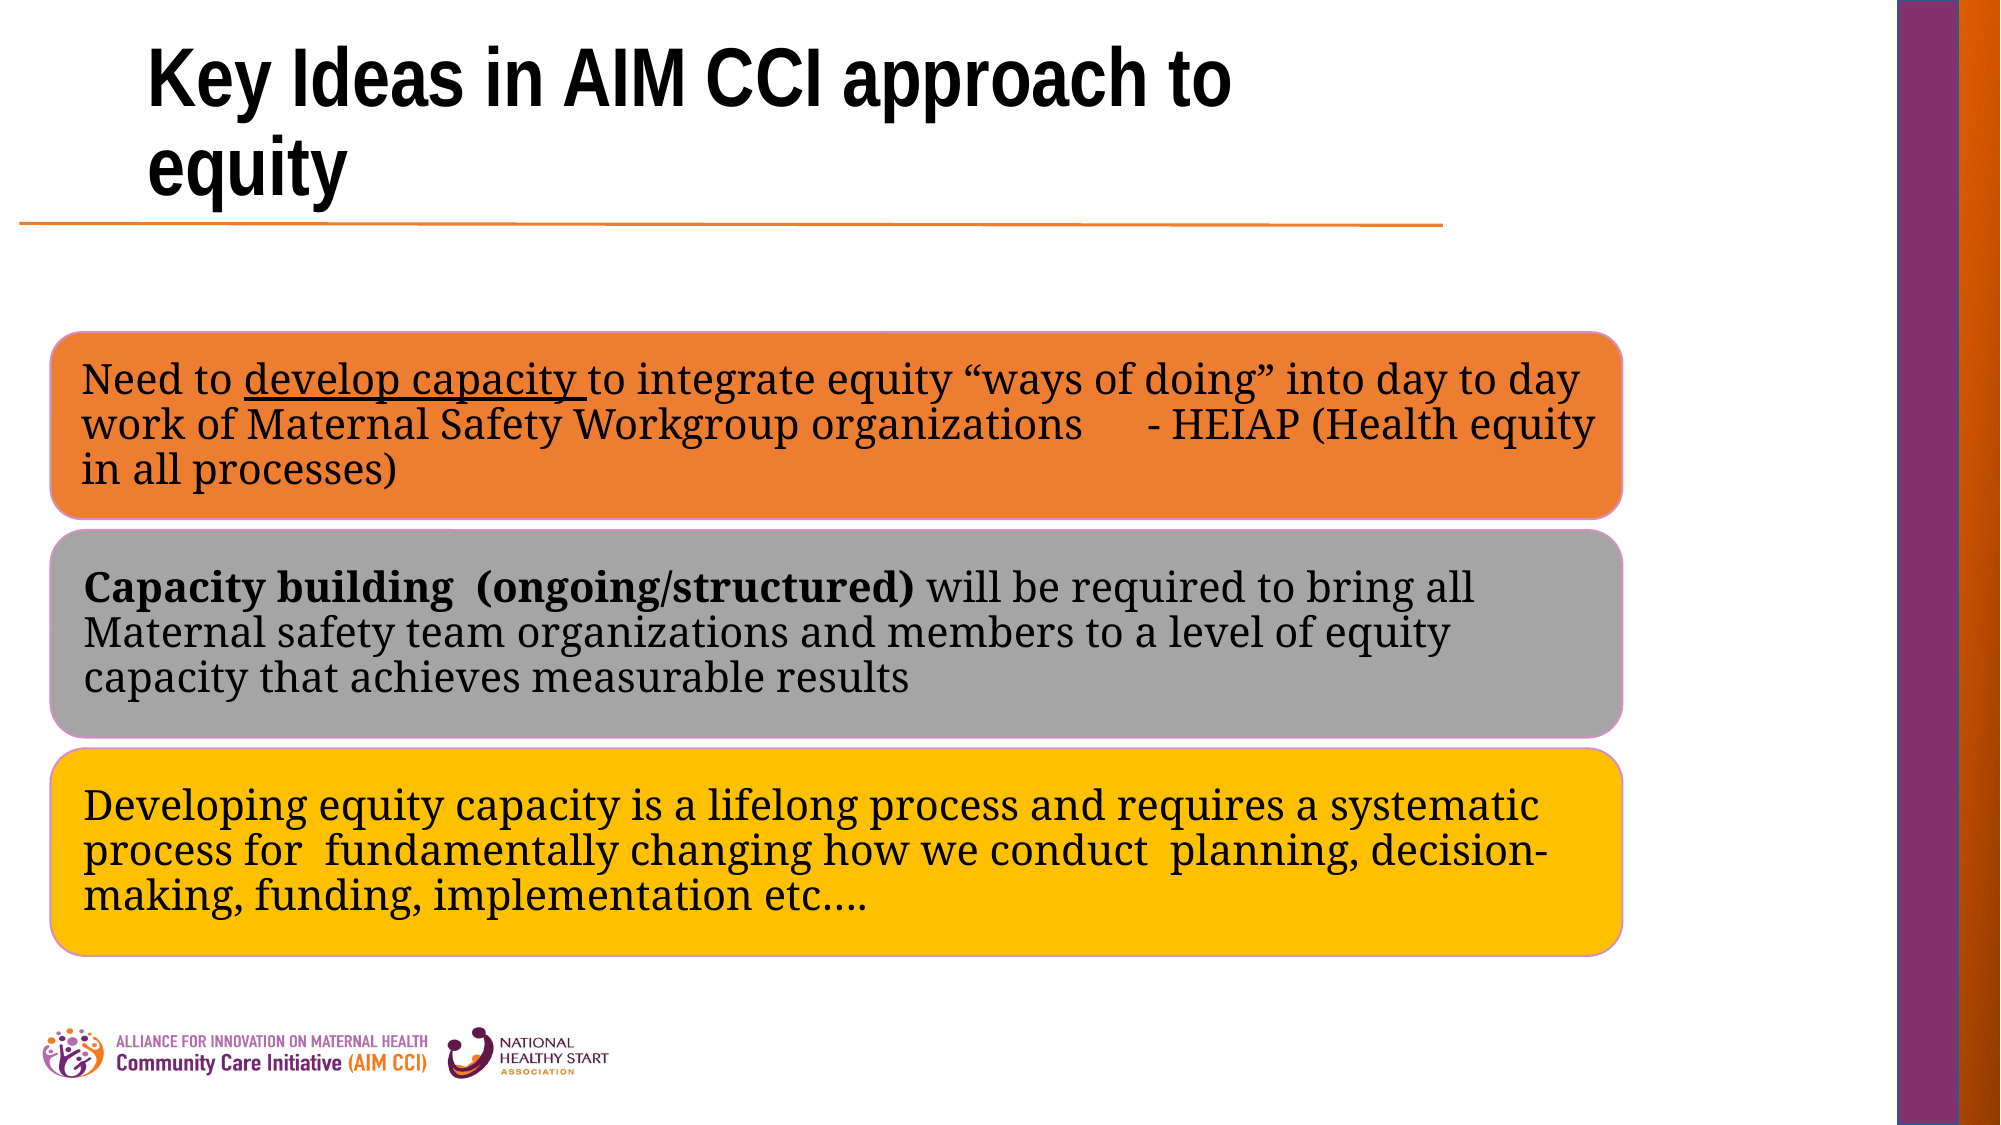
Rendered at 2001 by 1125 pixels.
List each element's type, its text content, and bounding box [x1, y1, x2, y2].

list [50, 322, 1623, 966]
picture [19, 981, 635, 1125]
picture [1959, 0, 2000, 1125]
title Key Ideas in AIM CCI approach to equity [132, 0, 1370, 222]
